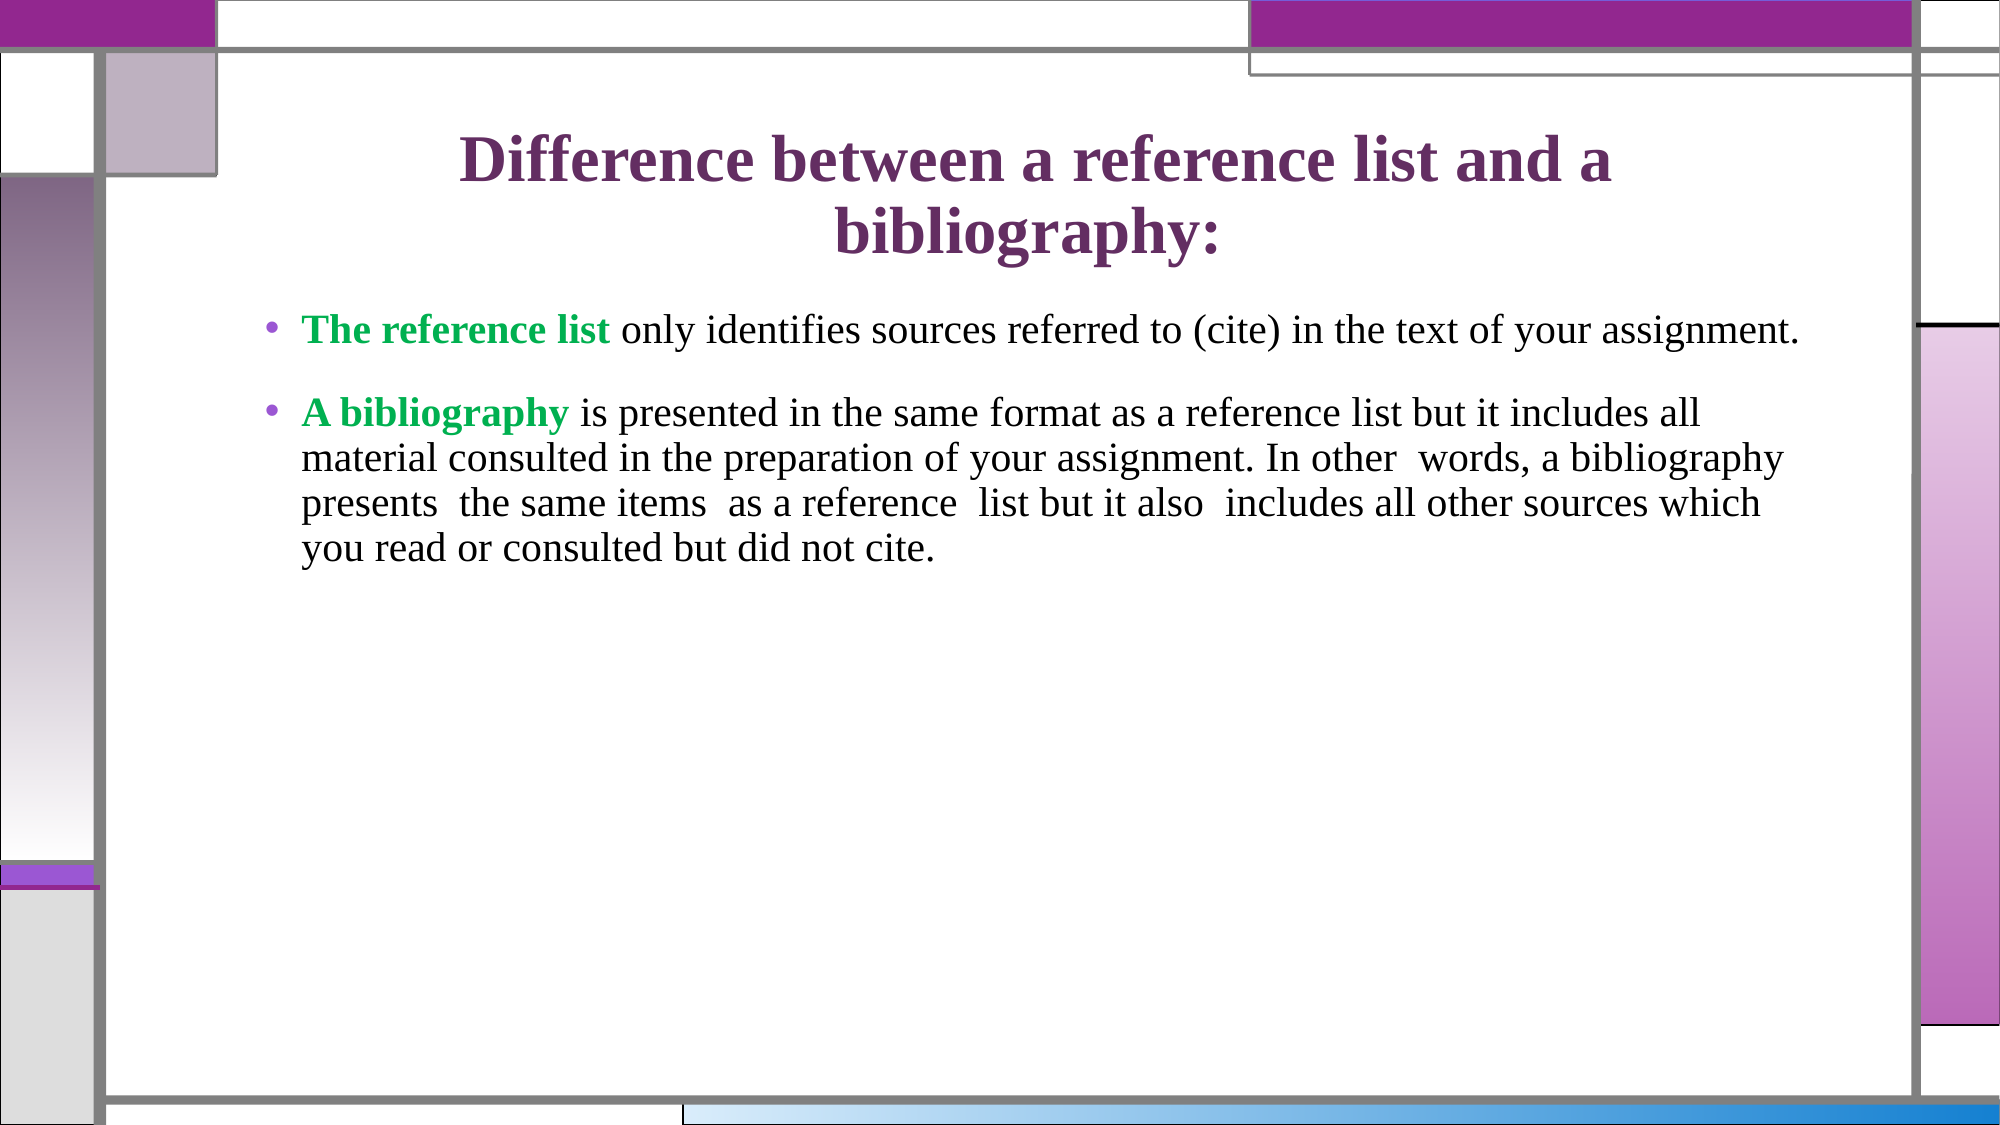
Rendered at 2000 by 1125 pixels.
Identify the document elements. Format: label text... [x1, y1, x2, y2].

title Difference between a reference list and a bibliography: [249, 87, 1825, 275]
list The reference list only identifies sources referred to (cite) in the text of your assignment. A bibliography is presented in the same format as a reference list but it includes all material consulted in the preparation of your assignment. In other words, a bibliography presents the same items as a reference list but it also includes all other sources which you read or consulted but did not cite. [249, 299, 1825, 988]
